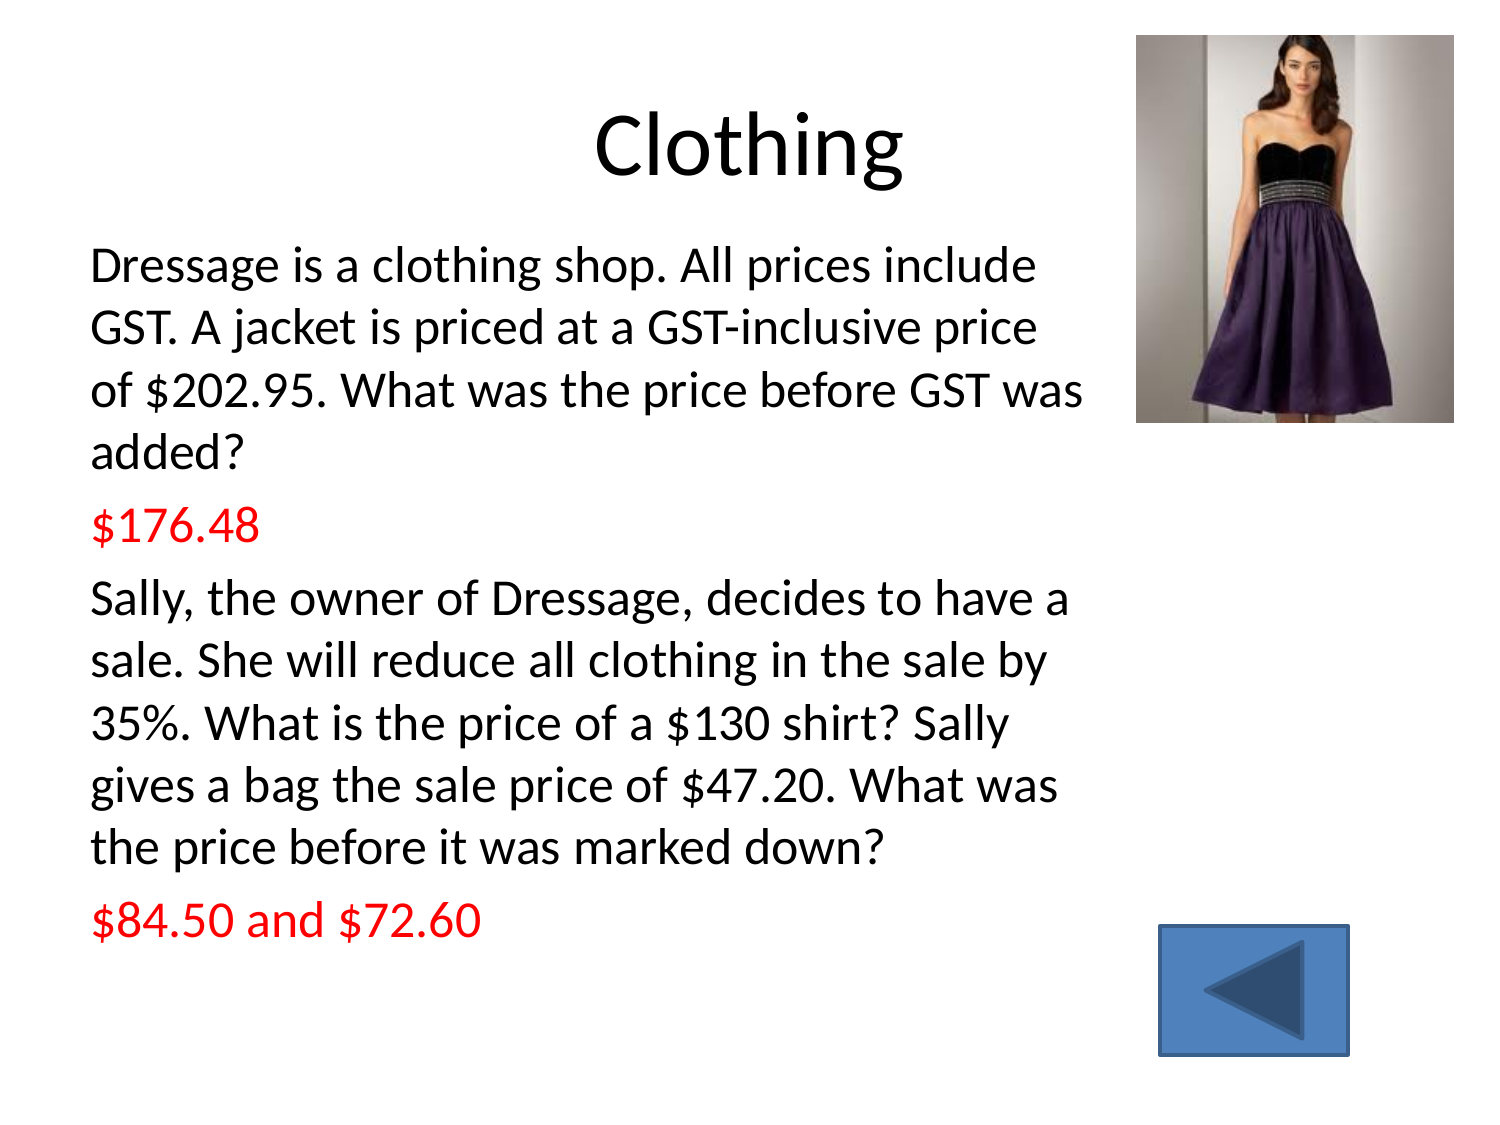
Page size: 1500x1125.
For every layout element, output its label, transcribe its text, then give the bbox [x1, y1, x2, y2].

text_box [1158, 924, 1350, 1057]
list Dressage is a clothing shop. All prices include GST. A jacket is priced at a GST-inclusive price of $202.95. What was the price before GST was added? $176.48 Sally, the owner of Dressage, decides to have a sale. She will reduce all clothing in the sale by 35%. What is the price of a $130 shirt? Sally gives a bag the sale price of $47.20. What was the price before it was marked down? $84.50 and $72.60 [75, 222, 1102, 1005]
picture [1136, 34, 1455, 423]
title Clothing [75, 45, 1131, 233]
